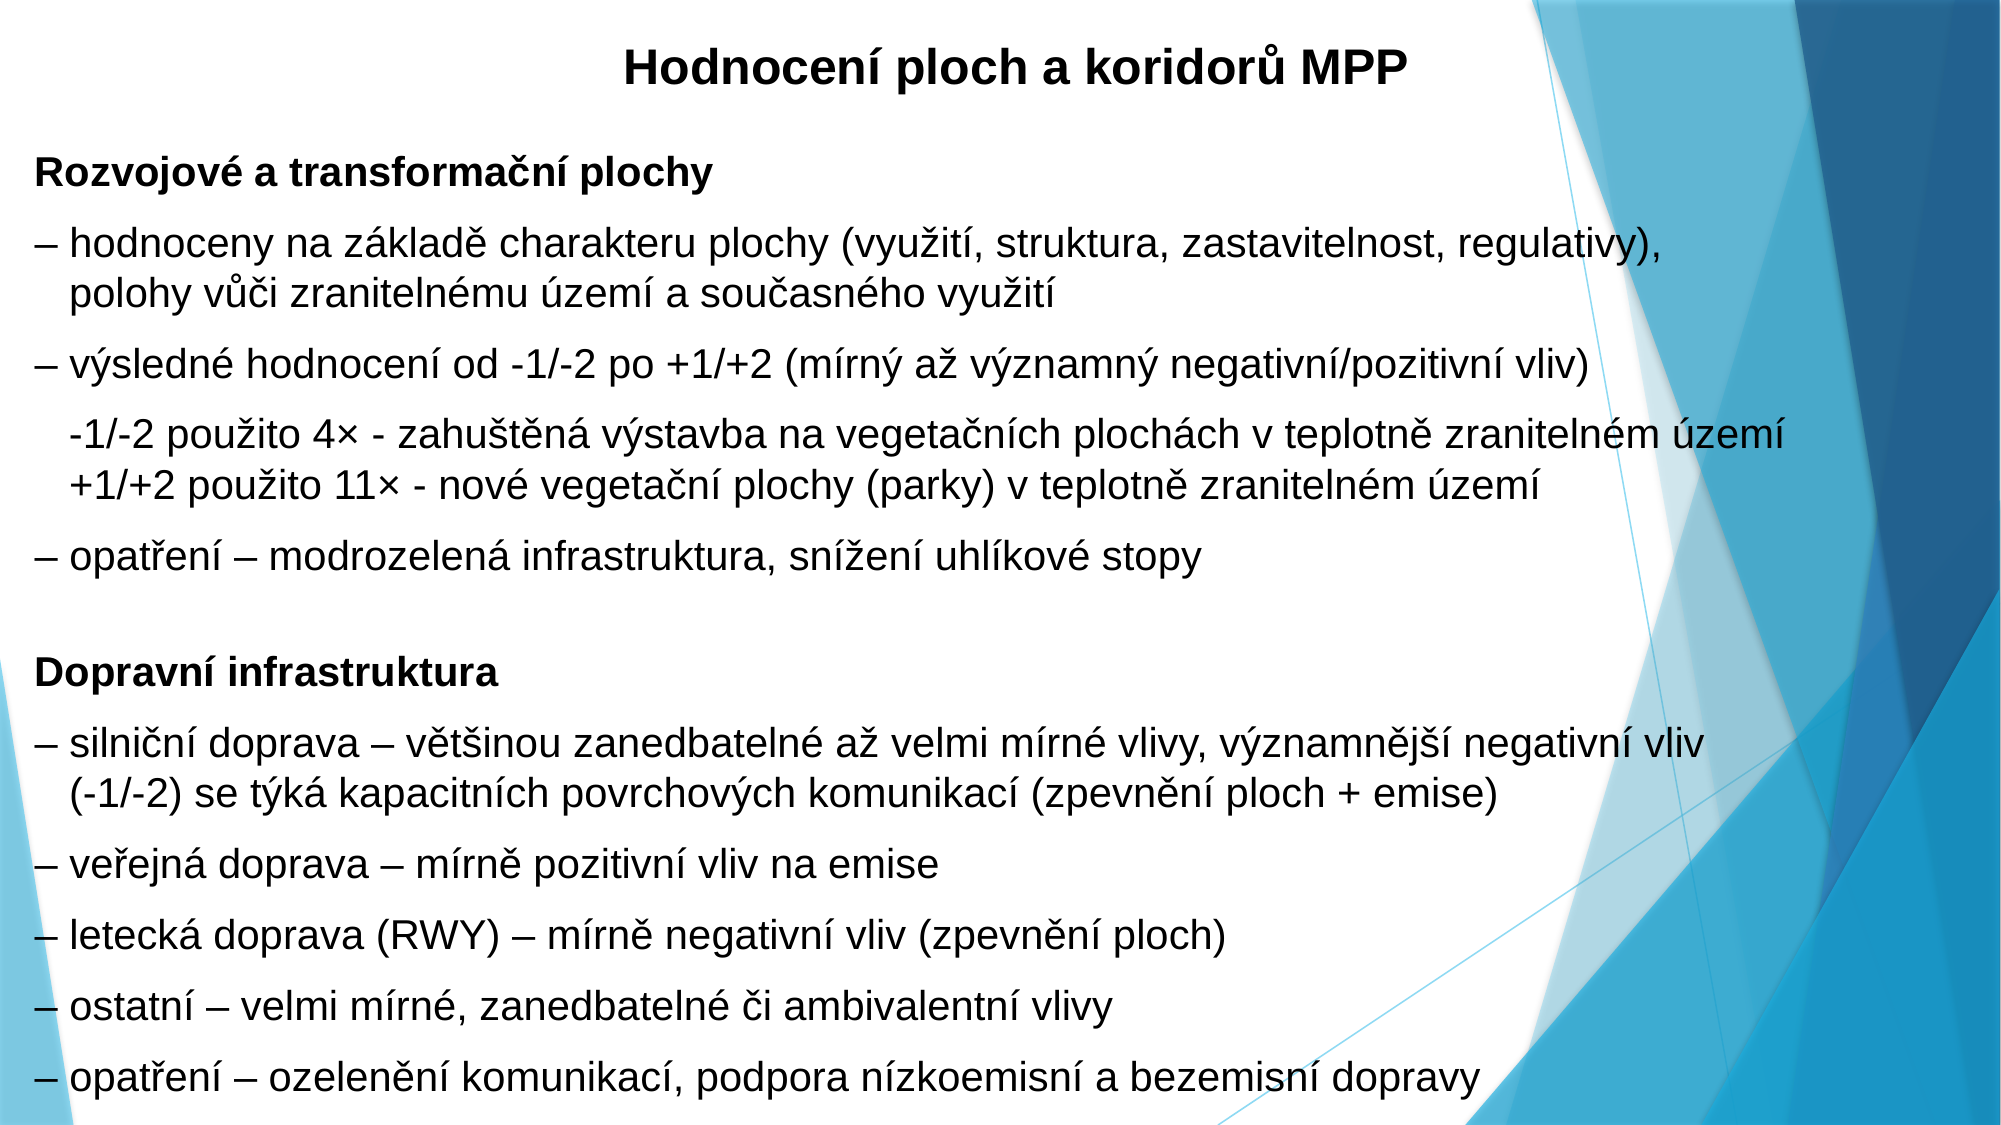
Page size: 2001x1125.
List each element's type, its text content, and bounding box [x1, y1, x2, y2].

list Rozvojové a transformační plochy – hodnoceny na základě charakteru plochy (využití, struktura, zastavitelnost, regulativy), polohy vůči zranitelnému území a současného využití – výsledné hodnocení od -1/-2 po +1/+2 (mírný až významný negativní/pozitivní vliv) -1/-2 použito 4× - zahuštěná výstavba na vegetačních plochách v teplotně zranitelném území +1/+2 použito 11× - nové vegetační plochy (parky) v teplotně zranitelném území – opatření – modrozelená infrastruktura, snížení uhlíkové stopy Dopravní infrastruktura – silniční doprava – většinou zanedbatelné až velmi mírné vlivy, významnější negativní vliv (-1/-2) se týká kapacitních povrchových komunikací (zpevnění ploch + emise) – veřejná doprava – mírně pozitivní vliv na emise – letecká doprava (RWY) – mírně negativní vliv (zpevnění ploch) – ostatní – velmi mírné, zanedbatelné či ambivalentní vlivy – opatření – ozelenění komunikací, podpora nízkoemisní a bezemisní dopravy [19, 137, 1981, 1106]
title Hodnocení ploch a koridorů MPP [48, 26, 1986, 133]
